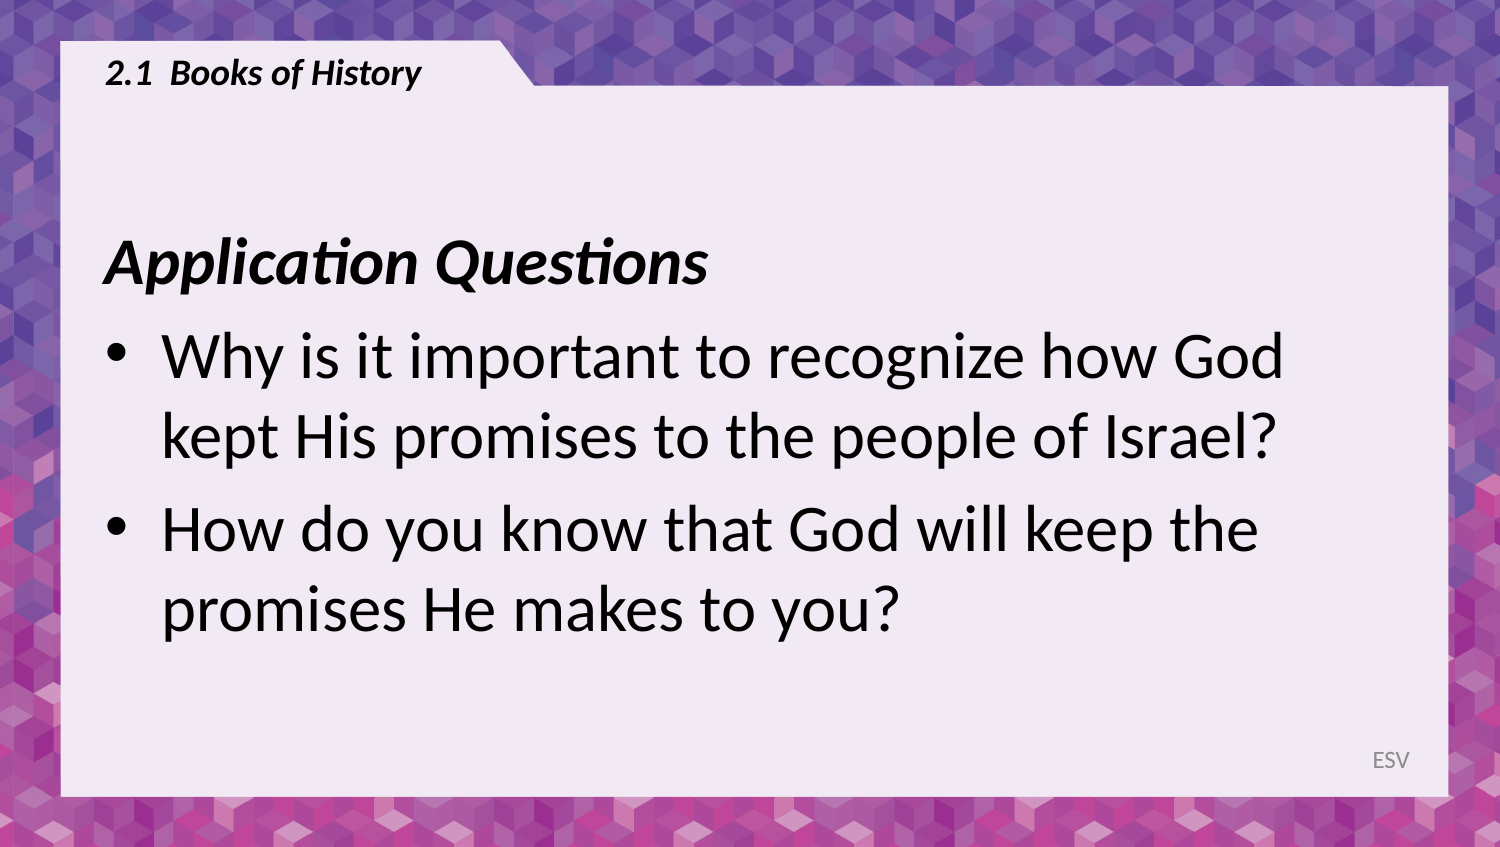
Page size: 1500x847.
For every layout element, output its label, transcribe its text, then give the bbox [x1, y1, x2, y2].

footer ESV [950, 736, 1425, 782]
picture [0, 0, 1500, 847]
title 2.1 Books of History [89, 33, 1420, 108]
list Application Questions Why is it important to recognize how God kept His promises to the people of Israel? How do you know that God will keep the promises He makes to you? [89, 141, 1403, 722]
